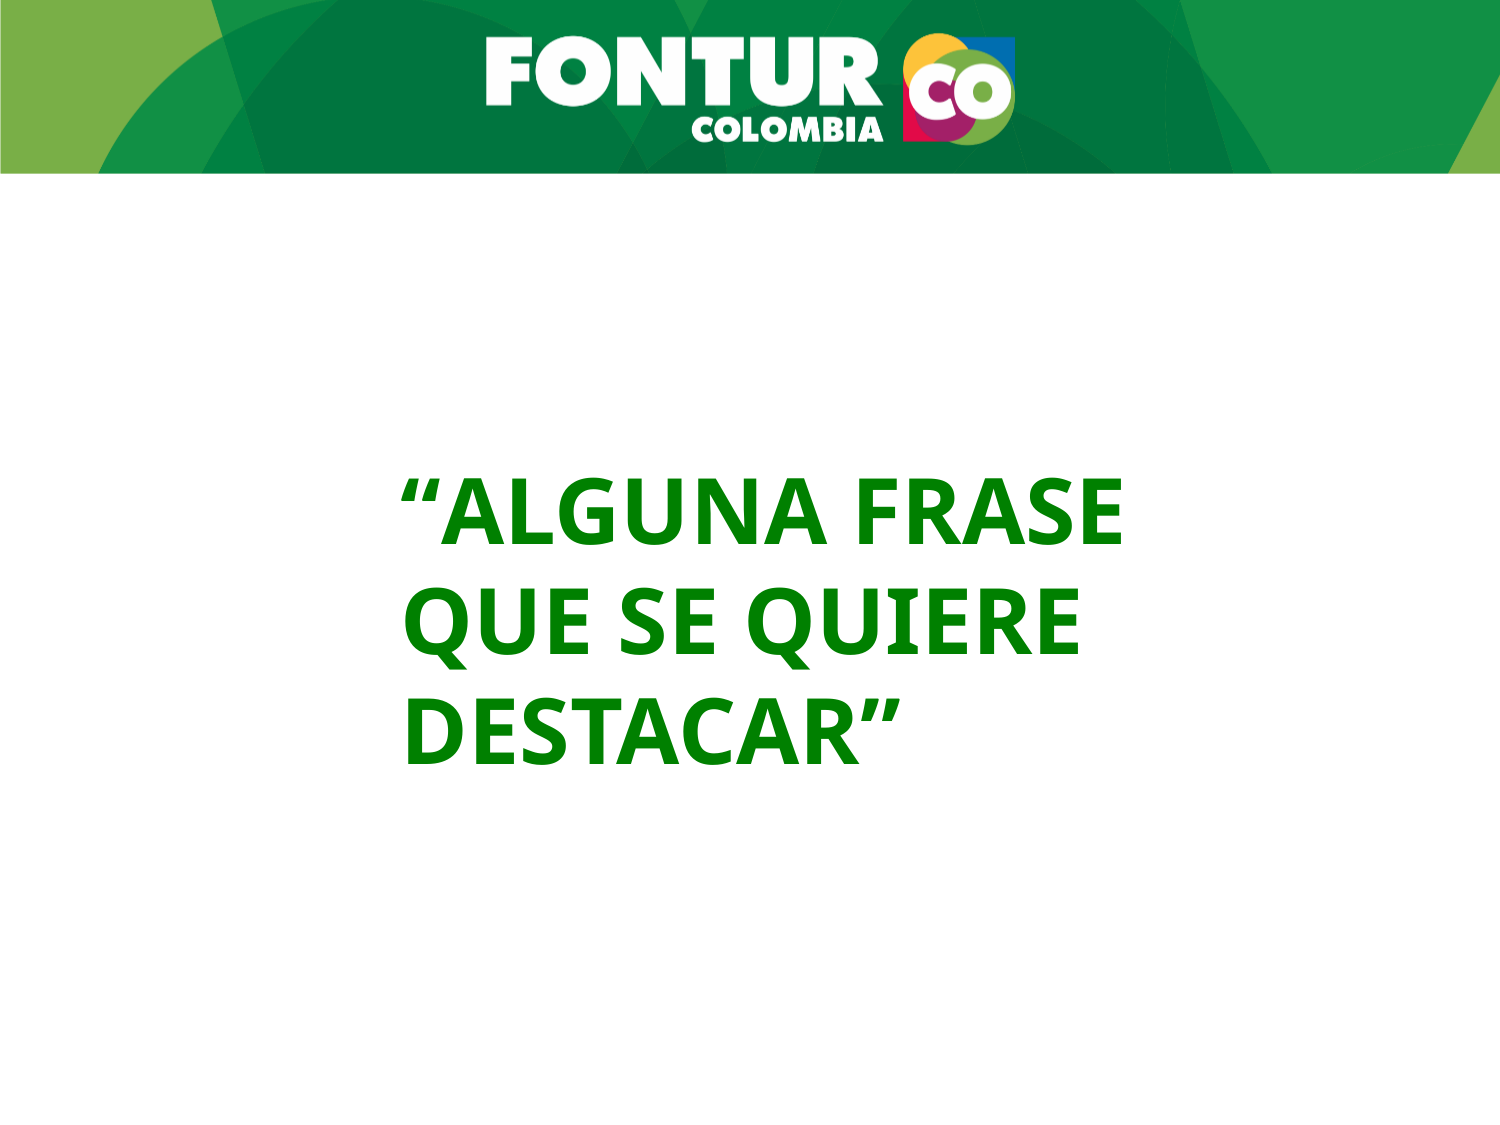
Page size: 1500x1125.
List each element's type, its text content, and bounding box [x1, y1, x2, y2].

text_box “ALGUNA FRASE QUE SE QUIERE DESTACAR” [385, 445, 1167, 791]
picture [0, 0, 1500, 174]
